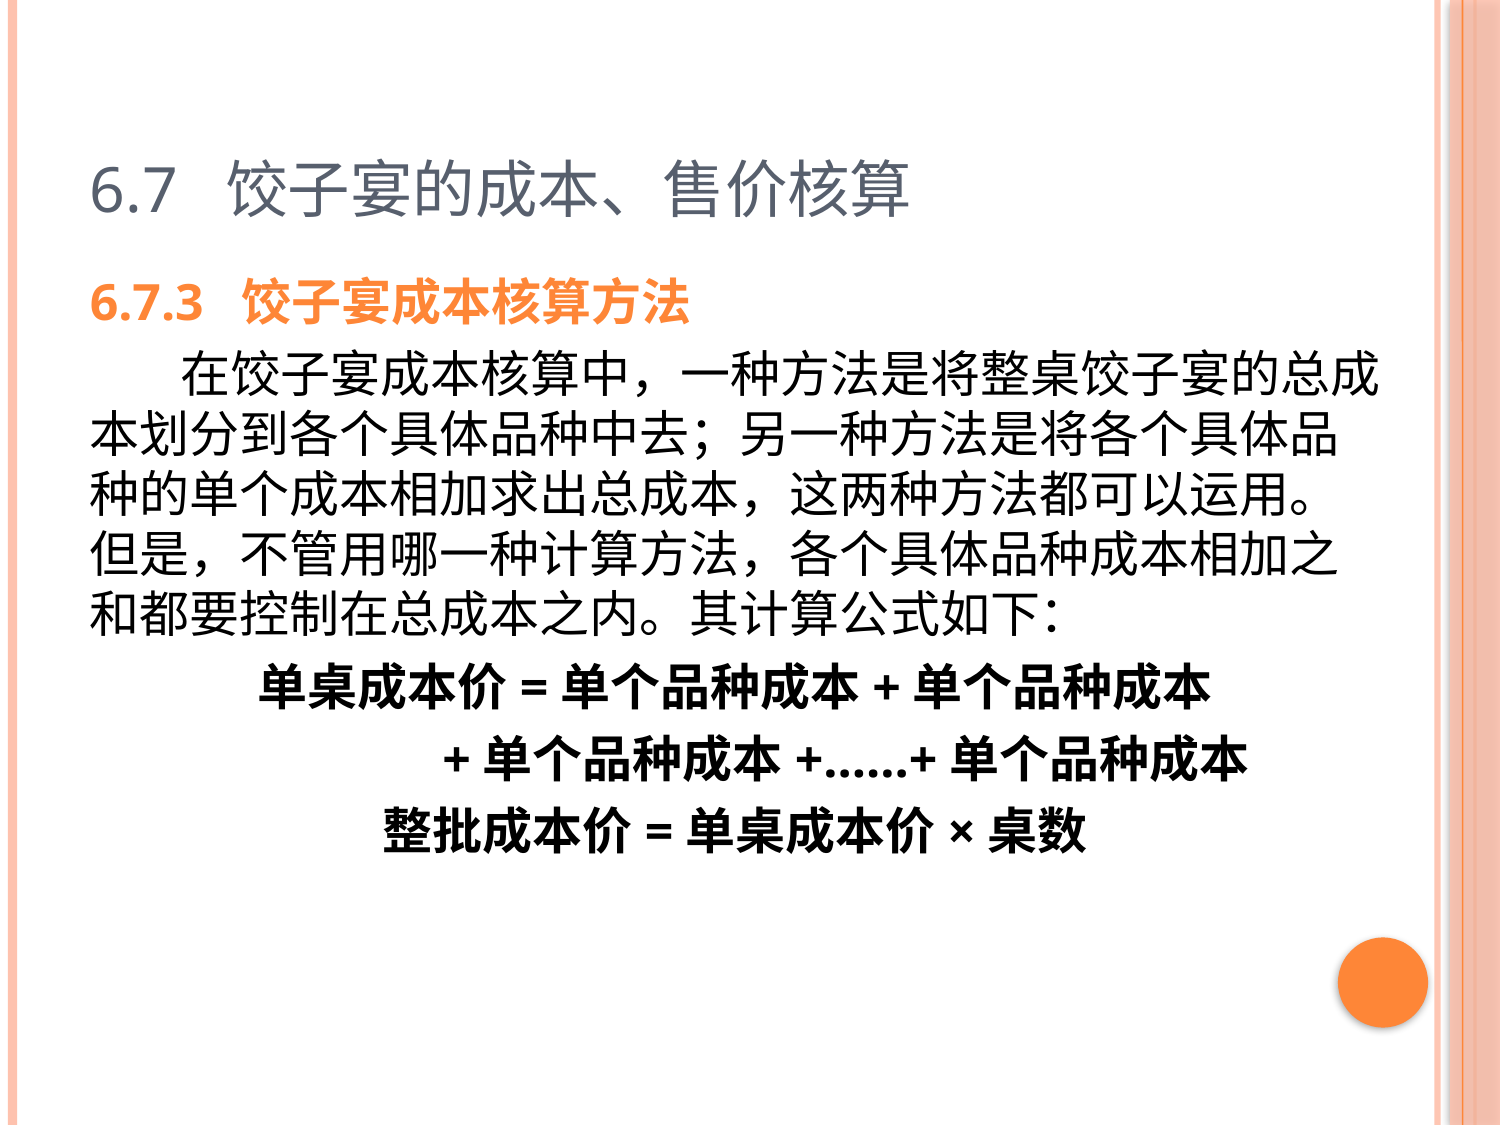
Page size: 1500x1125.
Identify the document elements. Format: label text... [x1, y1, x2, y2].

title 6.7 饺子宴的成本、售价核算 [75, 45, 1300, 233]
list 6.7.3 饺子宴成本核算方法 在饺子宴成本核算中，一种方法是将整桌饺子宴的总成本划分到各个具体品种中去；另一种方法是将各个具体品种的单个成本相加求出总成本，这两种方法都可以运用。但是，不管用哪一种计算方法，各个具体品种成本相加之和都要控制在总成本之内。其计算公式如下： 单桌成本价=单个品种成本+单个品种成本 +单个品种成本+……+单个品种成本 整批成本价=单桌成本价×桌数 [74, 262, 1396, 1063]
